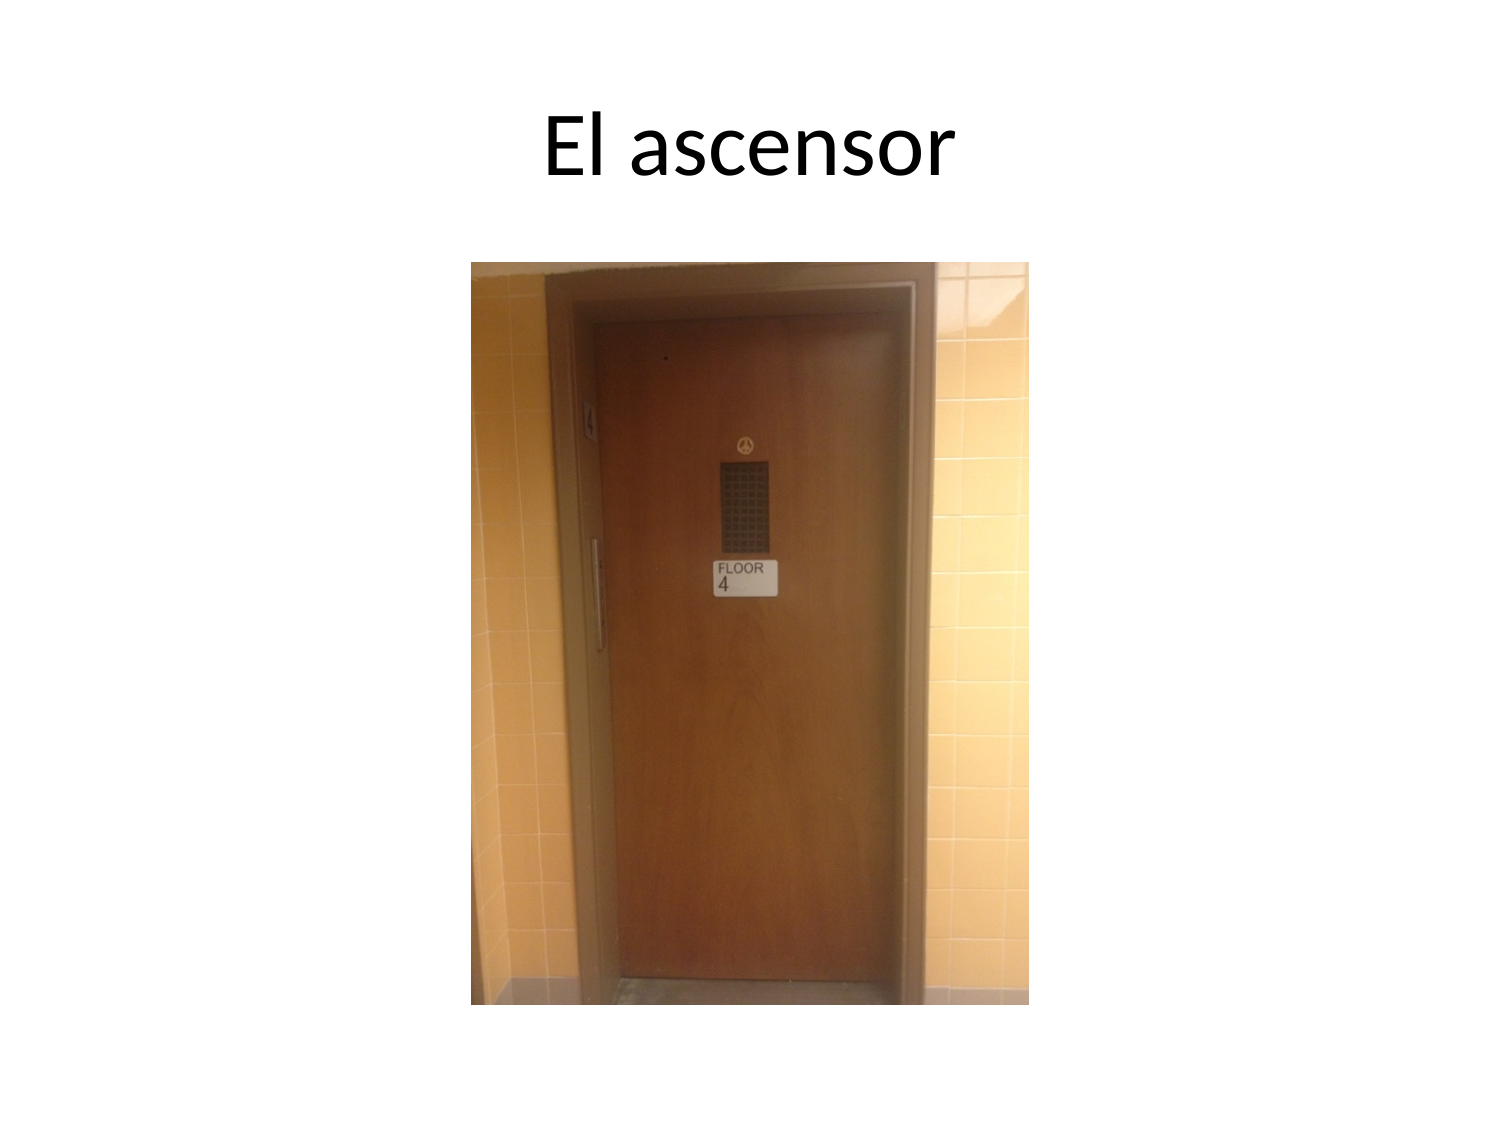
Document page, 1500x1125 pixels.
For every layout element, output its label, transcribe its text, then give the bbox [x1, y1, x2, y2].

title El ascensor [75, 45, 1425, 233]
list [74, 262, 1426, 1006]
